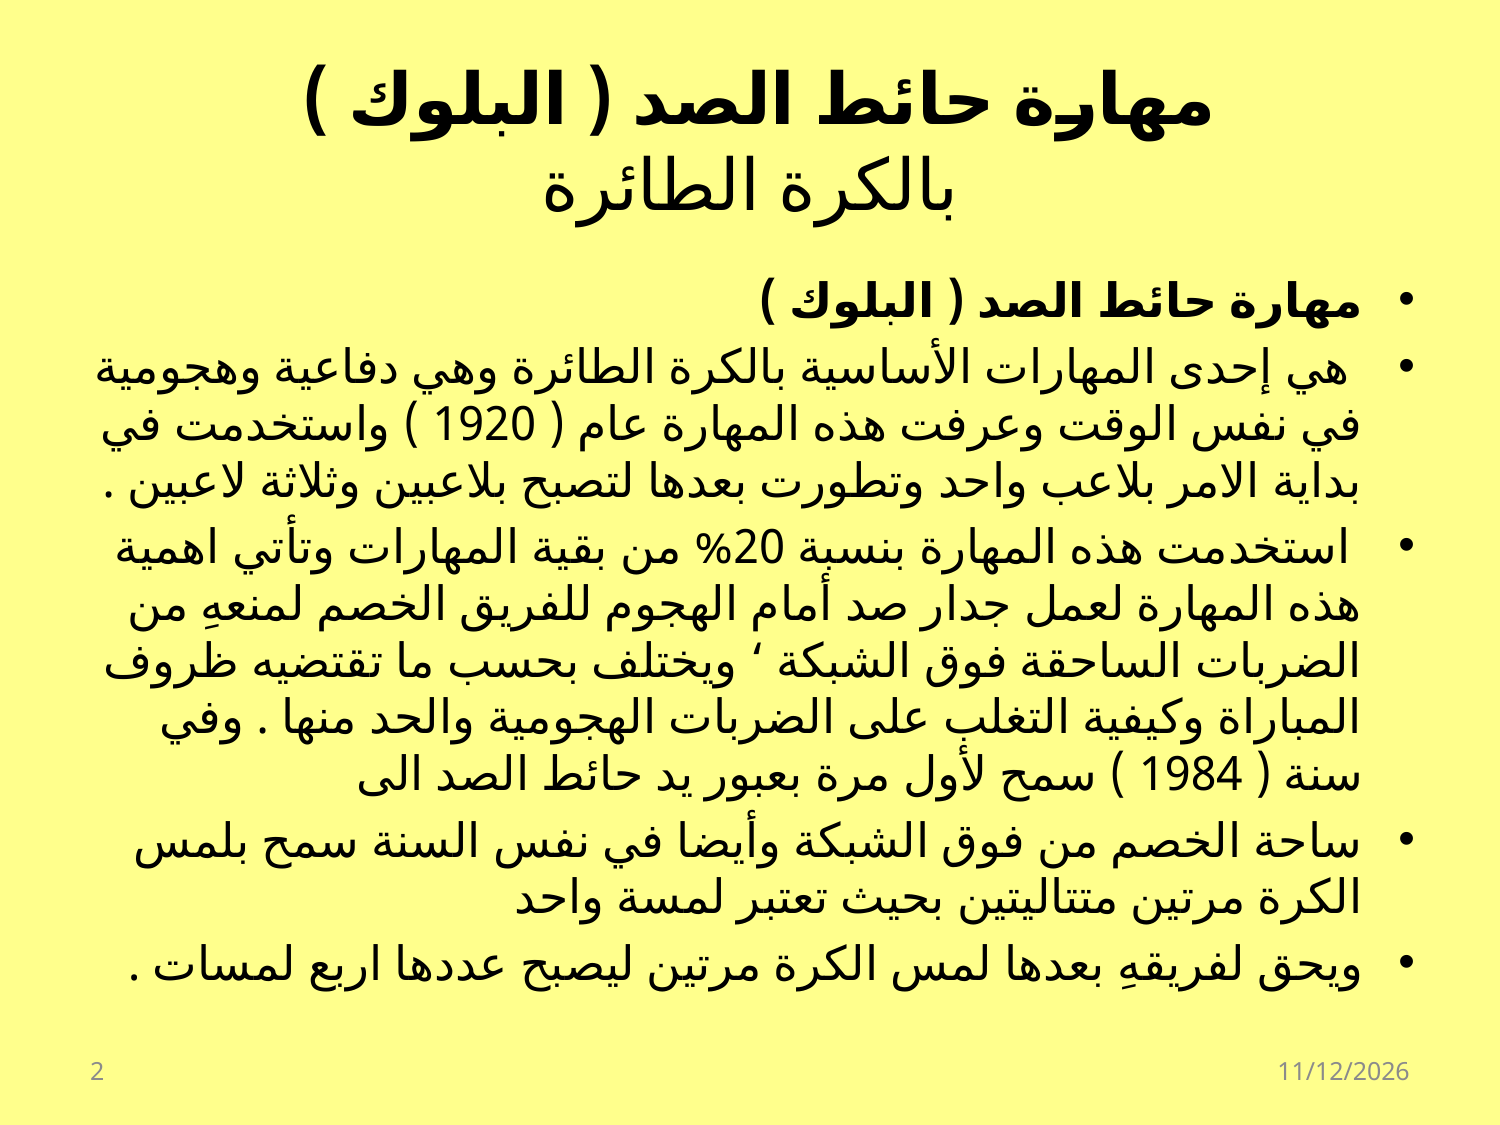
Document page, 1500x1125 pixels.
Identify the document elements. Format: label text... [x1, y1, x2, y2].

title مهارة حائط الصد ( البلوك ) بالكرة الطائرة [75, 45, 1425, 233]
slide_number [1074, 1042, 1425, 1103]
list مهارة حائط الصد ( البلوك ) هي إحدى المهارات الأساسية بالكرة الطائرة وهي دفاعية وهجومية في نفس الوقت وعرفت هذه المهارة عام ( 1920 ) واستخدمت في بداية الامر بلاعب واحد وتطورت بعدها لتصبح بلاعبين وثلاثة لاعبين . استخدمت هذه المهارة بنسبة 20% من بقية المهارات وتأتي اهمية هذه المهارة لعمل جدار صد أمام الهجوم للفريق الخصم لمنعهِ من الضربات الساحقة فوق الشبكة ‘ ويختلف بحسب ما تقتضيه ظروف المباراة وكيفية التغلب على الضربات الهجومية والحد منها . وفي سنة ( 1984 ) سمح لأول مرة بعبور يد حائط الصد الى ساحة الخصم من فوق الشبكة وأيضا في نفس السنة سمح بلمس الكرة مرتين متتاليتين بحيث تعتبر لمسة واحد ويحق لفريقهِ بعدها لمس الكرة مرتين ليصبح عددها اربع لمسات . [75, 262, 1425, 1079]
slide_number 2 [75, 1042, 425, 1103]
